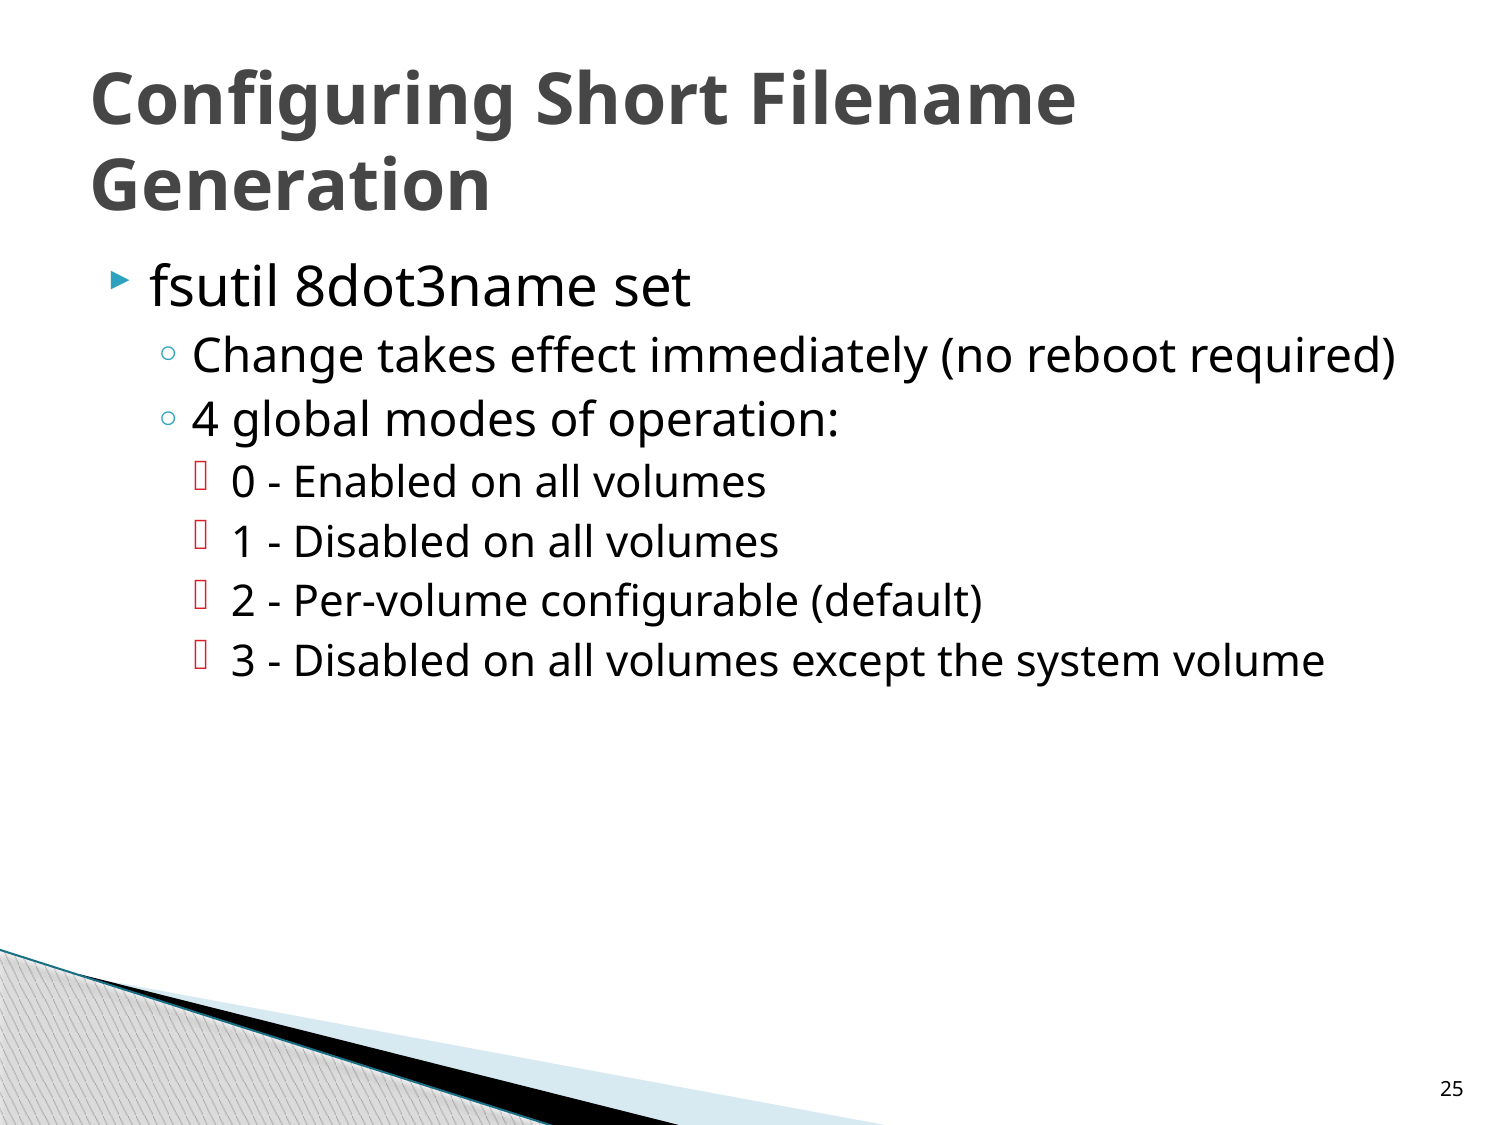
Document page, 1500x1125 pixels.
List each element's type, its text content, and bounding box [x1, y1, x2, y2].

slide_number 25 [1418, 1051, 1479, 1112]
title Configuring Short Filename Generation [75, 45, 1425, 233]
list fsutil 8dot3name set Change takes effect immediately (no reboot required) 4 global modes of operation: 0 - Enabled on all volumes 1 - Disabled on all volumes 2 - Per-volume configurable (default) 3 - Disabled on all volumes except the system volume [75, 243, 1425, 986]
